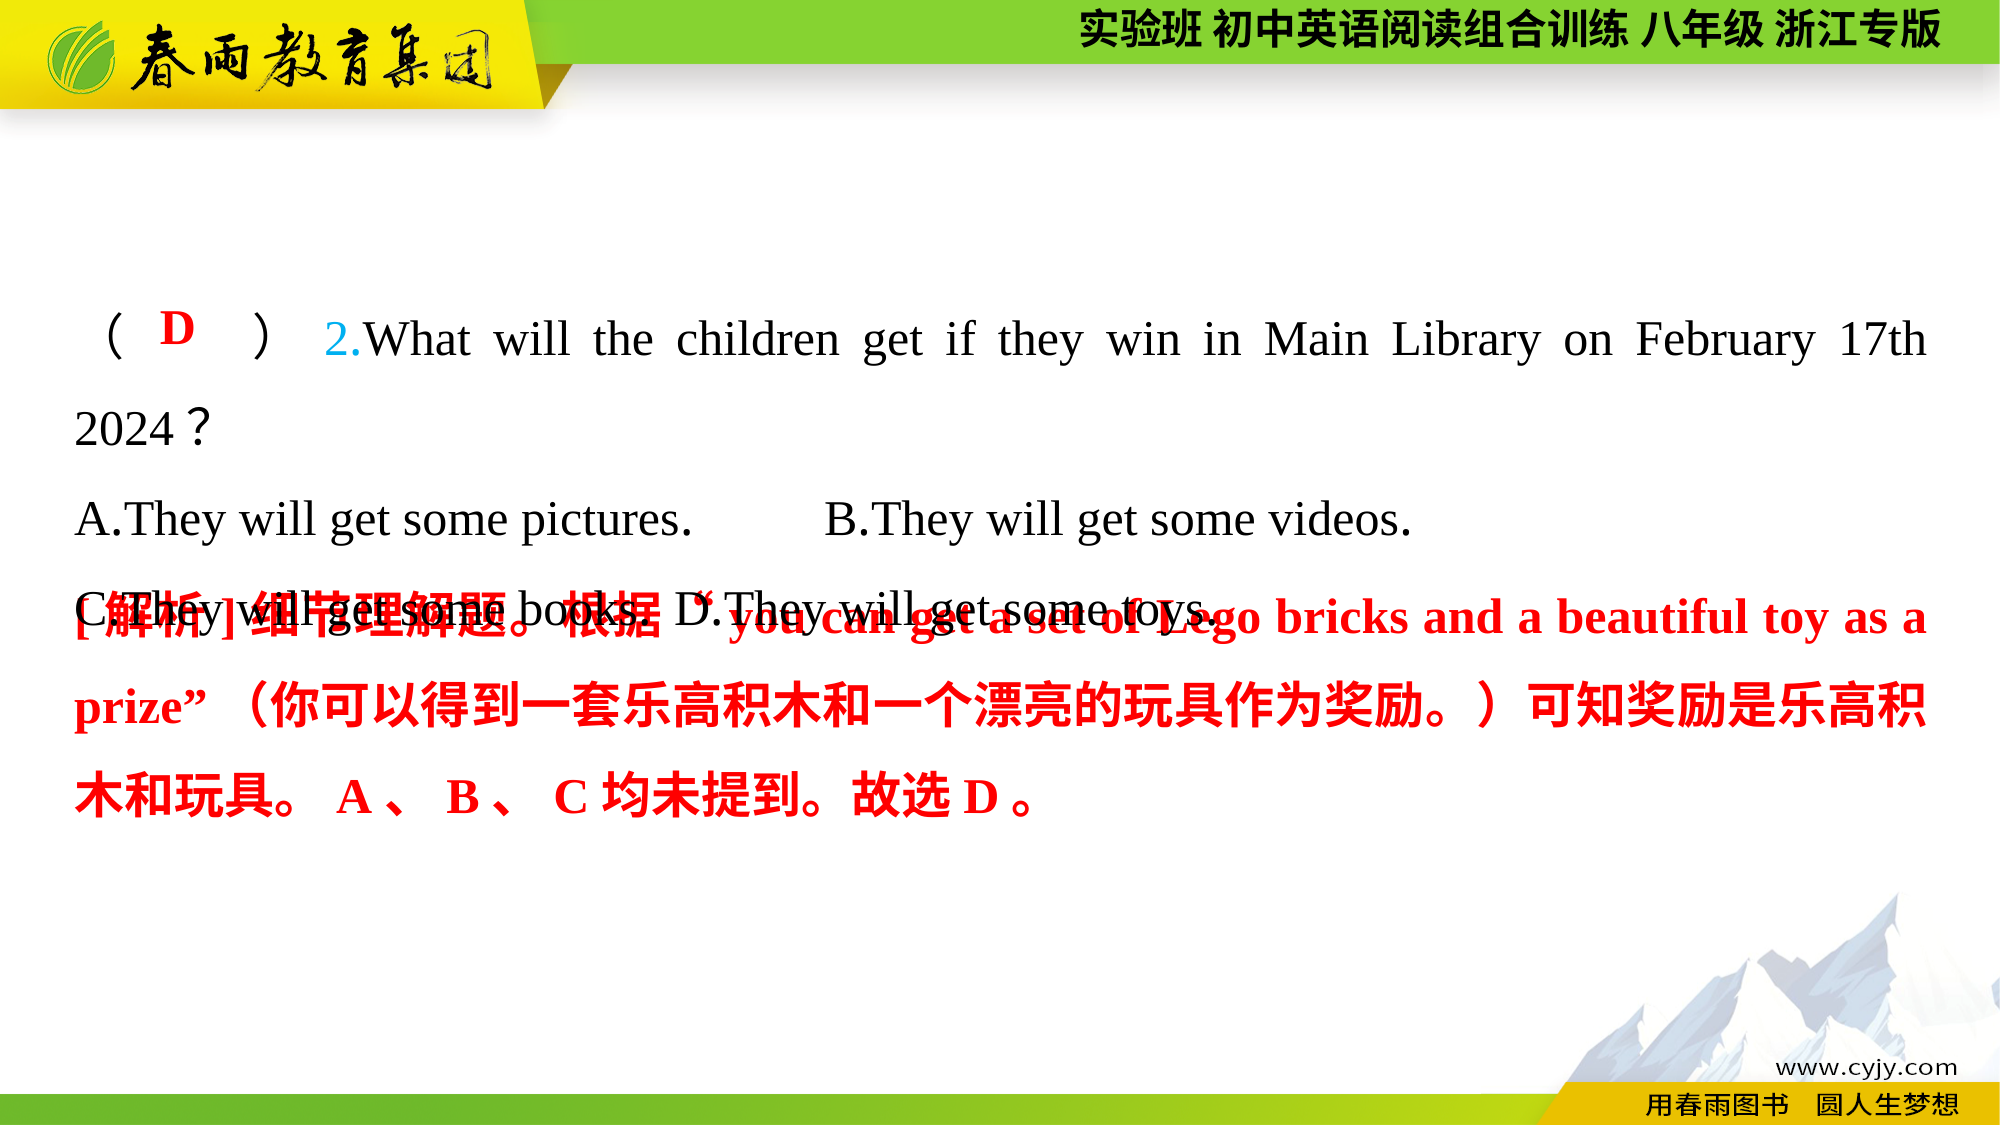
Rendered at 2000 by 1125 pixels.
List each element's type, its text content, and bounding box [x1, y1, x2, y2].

text_box [解析]细节理解题。根据“you can get a set of Lego bricks and a beautiful toy as a prize”（你可以得到一套乐高积木和一个漂亮的玩具作为奖励。）可知奖励是乐高积木和玩具。A、B、C均未提到。故选D。 [59, 546, 1944, 831]
text_box D [145, 287, 212, 362]
list （ ）2.What will the children get if they win in Main Library on February 17th 2024？ A.They will get some pictures. B.They will get some videos. C.They will get some books. D.They will get some toys. [59, 268, 1944, 545]
picture [0, 0, 2000, 1125]
